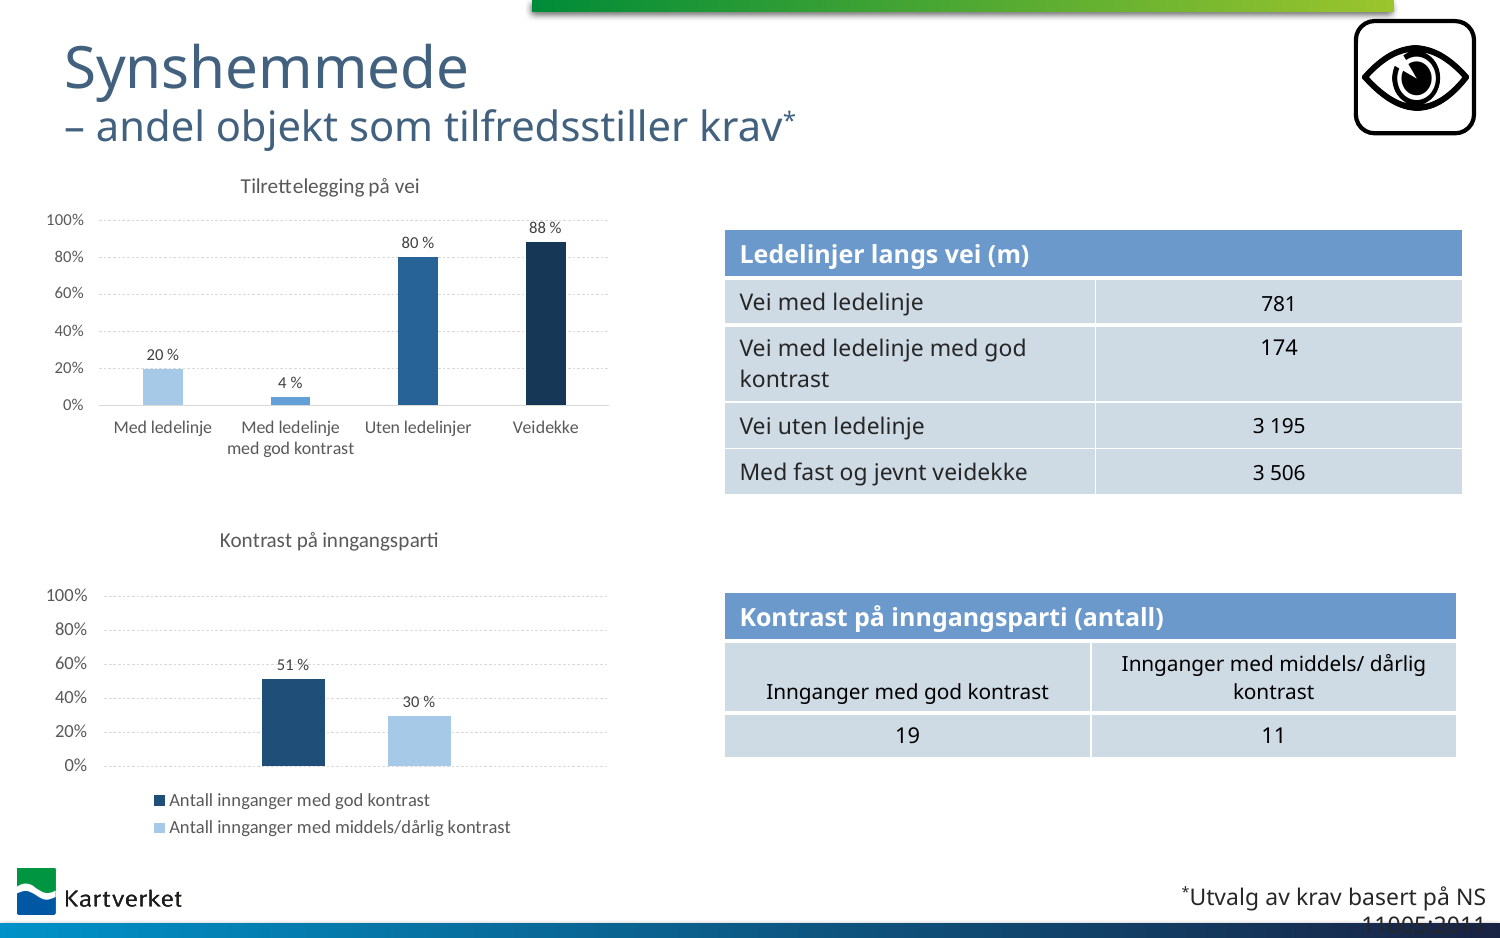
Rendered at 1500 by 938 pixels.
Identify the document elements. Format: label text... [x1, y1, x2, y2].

table_cell 781 [1096, 280, 1462, 323]
table_cell Innganger med middels/ dårlig kontrast [1092, 643, 1456, 711]
table_cell 174 [1096, 327, 1462, 401]
table_header Kontrast på inngangsparti (antall) [725, 593, 1456, 639]
text_box Synshemmede – andel objekt som tilfredsstiller krav* [49, 24, 1431, 158]
table_cell Innganger med god kontrast [725, 643, 1090, 711]
table_cell Vei med ledelinje [725, 280, 1095, 323]
picture [41, 166, 619, 492]
table_header Ledelinjer langs vei (m) [725, 230, 1462, 276]
table_cell 3 195 [1096, 403, 1462, 448]
text_box *Utvalg av krav basert på NS 11005:2011 [1068, 873, 1500, 938]
table_cell 3 506 [1096, 449, 1462, 494]
table_cell Vei med ledelinje med god kontrast [725, 327, 1095, 401]
table_cell 11 [1092, 715, 1456, 757]
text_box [1355, 20, 1475, 134]
table_cell Vei uten ledelinje [725, 403, 1095, 448]
picture [41, 520, 618, 846]
table_cell Med fast og jevnt veidekke [725, 449, 1095, 494]
table_cell 19 [725, 715, 1090, 757]
